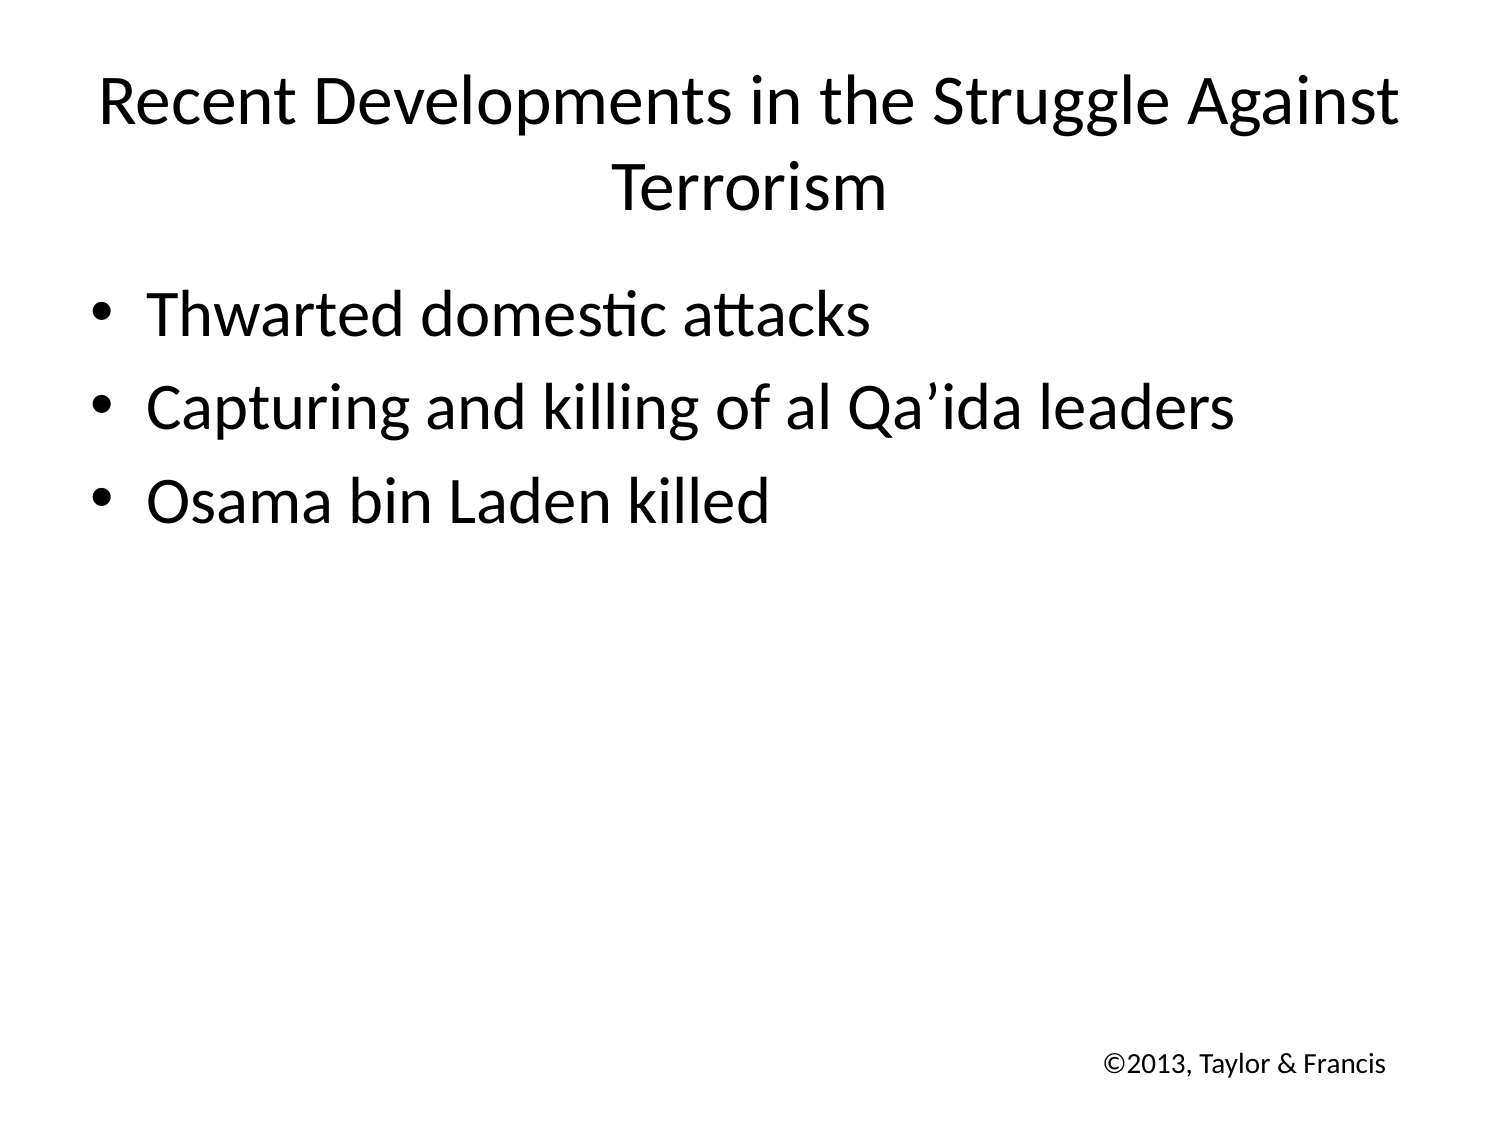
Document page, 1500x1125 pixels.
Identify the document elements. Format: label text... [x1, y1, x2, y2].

title Recent Developments in the Struggle Against Terrorism [75, 45, 1425, 233]
text_box ©2013, Taylor & Francis [1087, 1037, 1463, 1082]
list Thwarted domestic attacks Capturing and killing of al Qa’ida leaders Osama bin Laden killed [75, 262, 1425, 1005]
